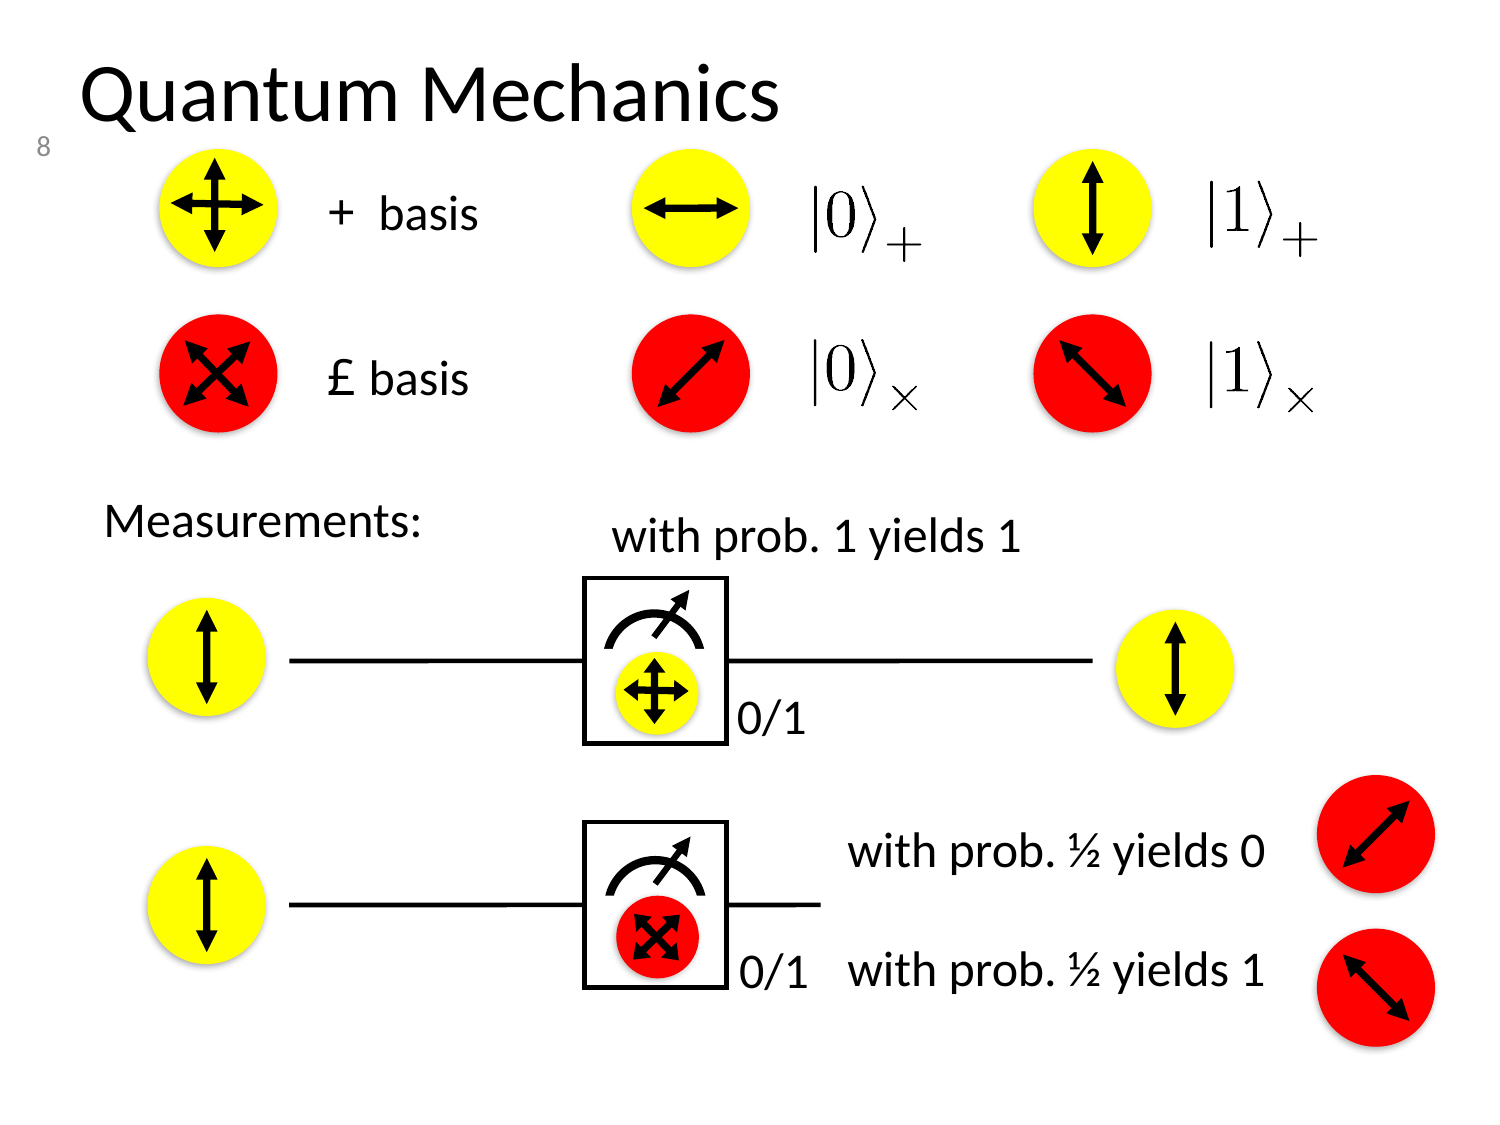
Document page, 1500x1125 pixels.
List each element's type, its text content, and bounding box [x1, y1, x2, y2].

picture [1204, 179, 1319, 260]
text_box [584, 836, 727, 967]
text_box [147, 597, 266, 717]
text_box [584, 822, 727, 835]
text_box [631, 314, 751, 433]
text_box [1316, 928, 1436, 1047]
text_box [1033, 148, 1152, 268]
text_box [584, 578, 727, 591]
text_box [615, 895, 700, 979]
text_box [159, 148, 278, 268]
text_box 0/1 [722, 677, 825, 753]
text_box 0/1 [724, 931, 828, 1007]
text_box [582, 589, 726, 720]
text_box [615, 651, 699, 735]
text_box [1316, 774, 1436, 894]
title Quantum Mechanics [64, 31, 1495, 138]
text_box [147, 845, 266, 965]
text_box [584, 973, 724, 988]
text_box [1033, 314, 1152, 433]
text_box + basis [312, 172, 575, 248]
text_box with prob. ½ yields 1 [832, 928, 1315, 1004]
picture [808, 184, 923, 265]
text_box with prob. ½ yields 0 [832, 810, 1311, 886]
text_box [159, 314, 278, 433]
picture [808, 337, 923, 412]
text_box [584, 727, 722, 744]
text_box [631, 148, 751, 268]
picture [1204, 340, 1319, 415]
text_box £ basis [312, 337, 597, 413]
text_box Measurements: [88, 479, 715, 555]
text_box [1115, 609, 1235, 729]
text_box with prob. 1 yields 1 [596, 495, 1223, 571]
